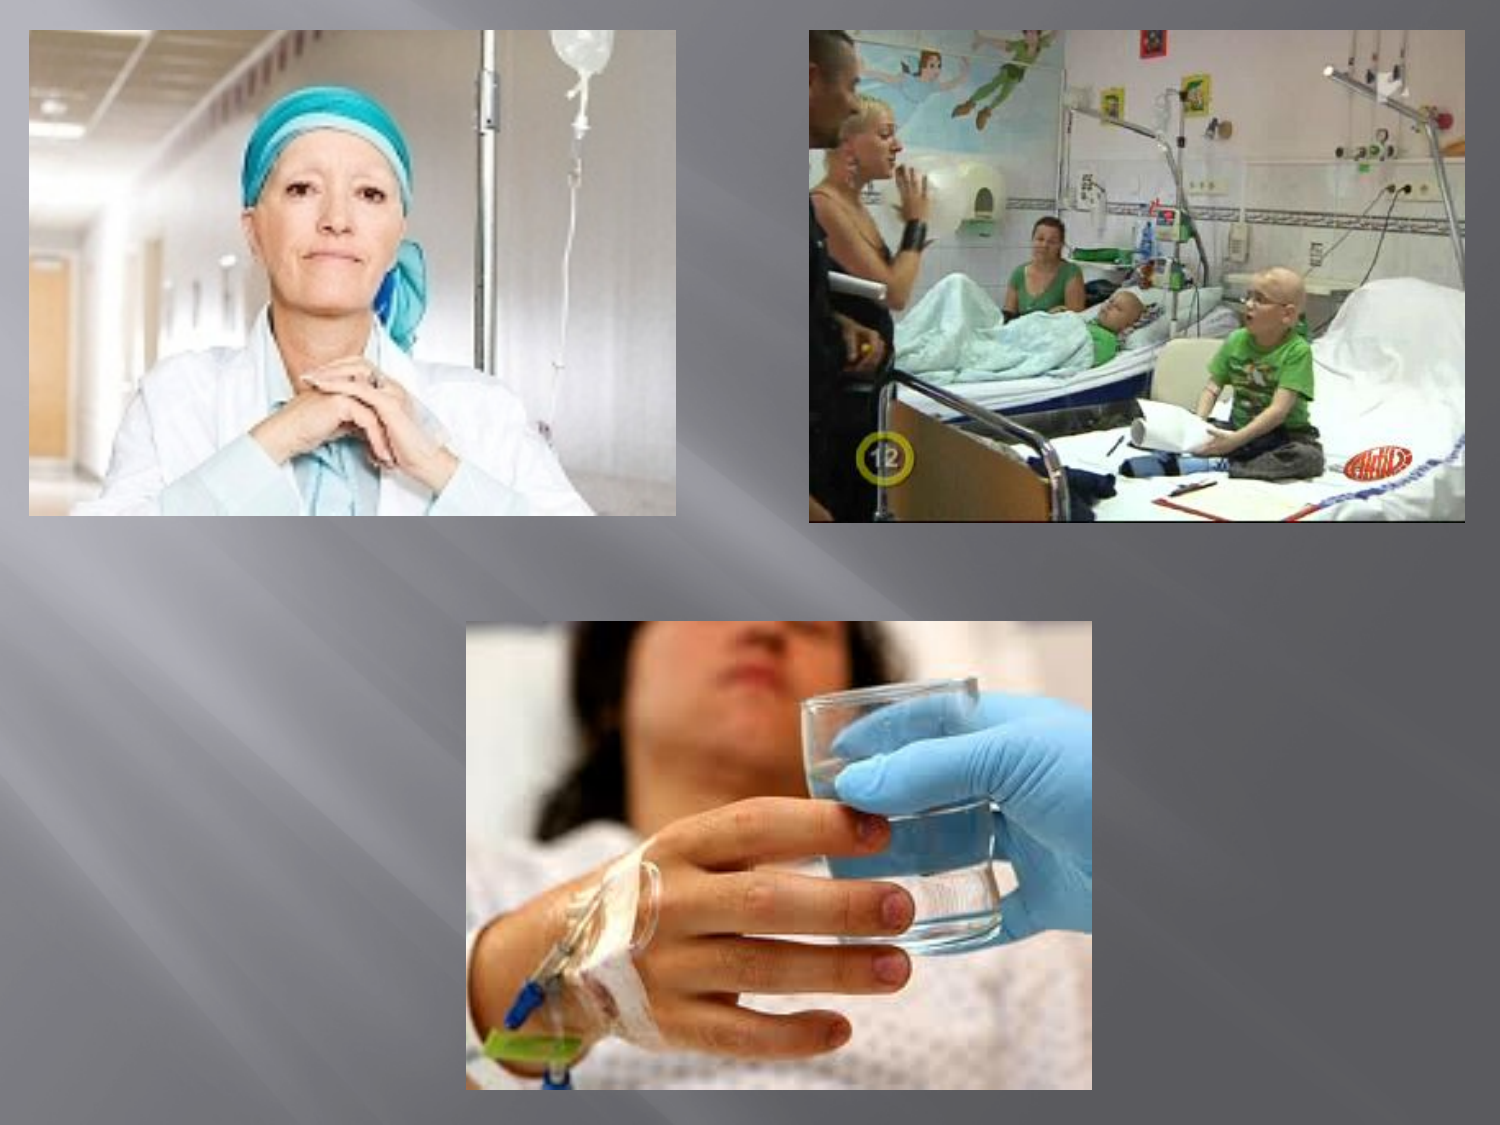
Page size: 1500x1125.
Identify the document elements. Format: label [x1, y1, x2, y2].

picture [29, 30, 676, 516]
picture [808, 30, 1465, 523]
picture [466, 621, 1093, 1091]
